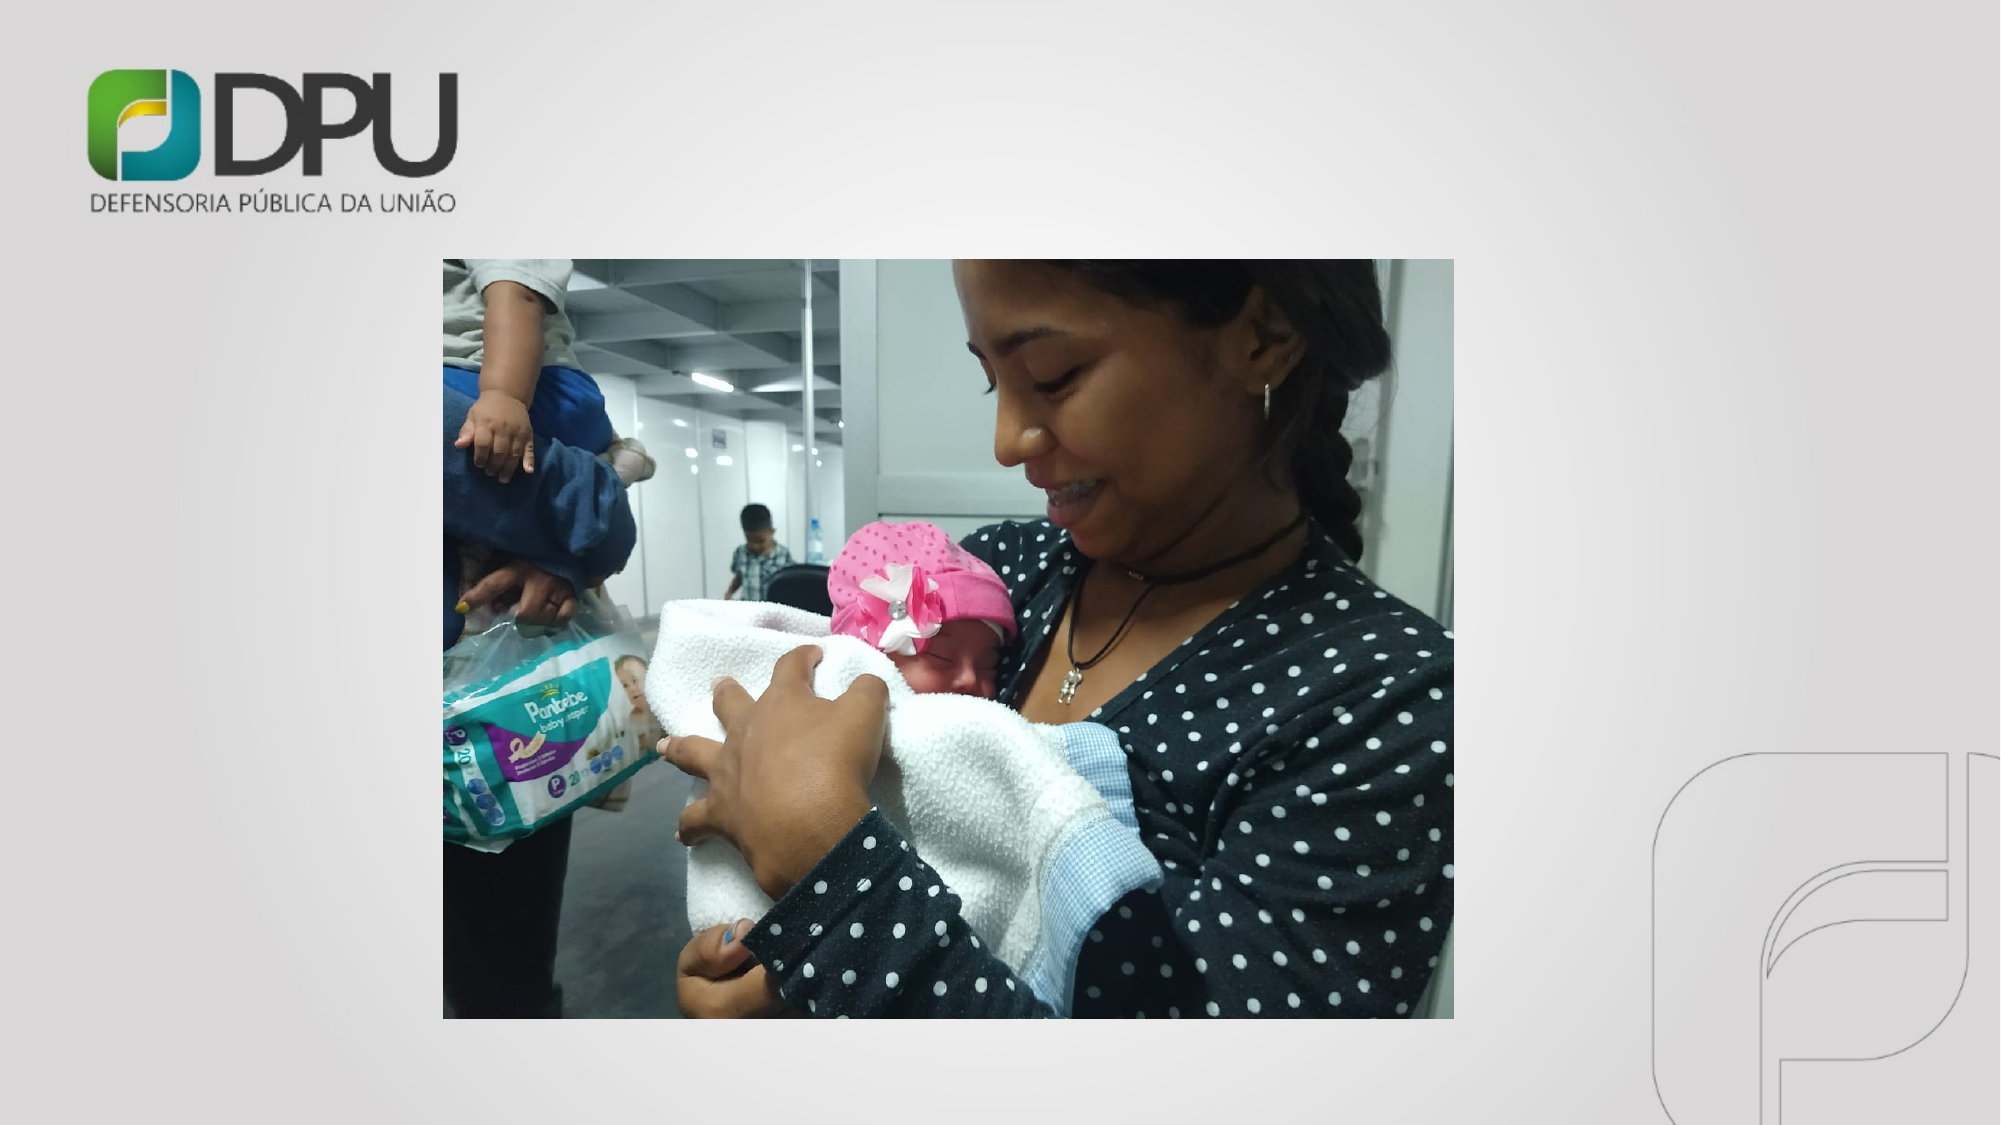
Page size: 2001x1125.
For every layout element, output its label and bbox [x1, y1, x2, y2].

list [443, 259, 1455, 1019]
picture [0, 0, 2001, 1125]
